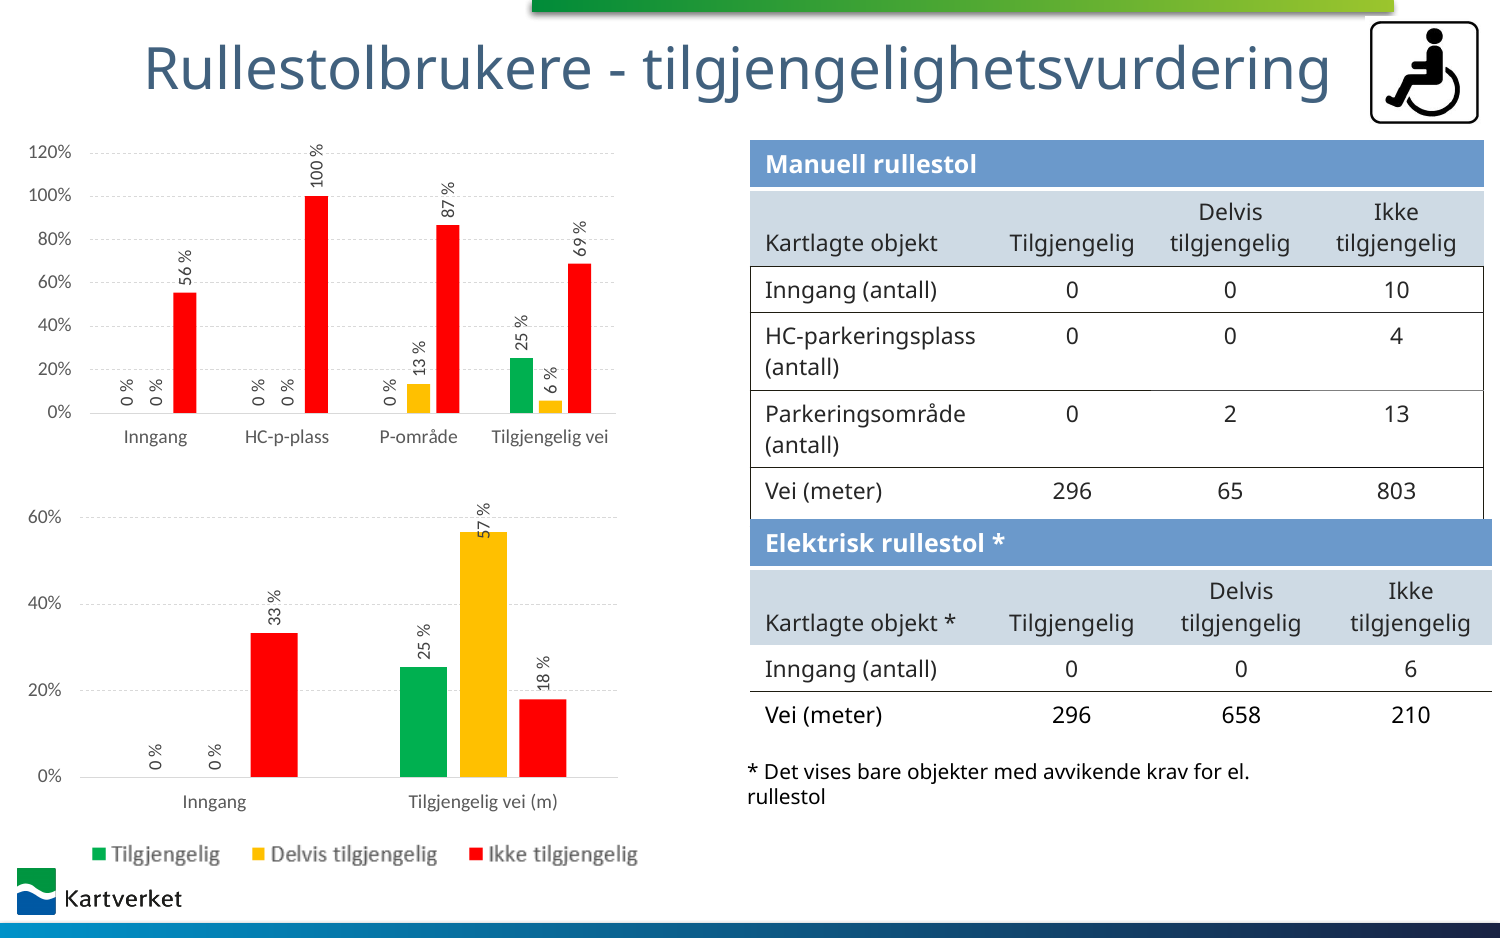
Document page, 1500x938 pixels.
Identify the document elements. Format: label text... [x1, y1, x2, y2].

table_cell 4 [1310, 313, 1483, 390]
table_cell 2 [1151, 391, 1310, 467]
table_cell 0 [1153, 645, 1330, 691]
table_cell Delvis tilgjengelig [1151, 191, 1310, 266]
table_cell 0 [1151, 313, 1310, 390]
table_header Elektrisk rullestol * [750, 519, 1492, 566]
table_cell 0 [994, 313, 1151, 390]
table_cell 0 [994, 391, 1151, 467]
table_cell Tilgjengelig [991, 570, 1153, 645]
table_cell 13 [1310, 391, 1483, 467]
table_cell Delvis tilgjengelig [1153, 570, 1330, 645]
table_cell 296 [994, 468, 1151, 519]
table_cell 803 [1310, 468, 1483, 519]
table_cell 0 [1151, 267, 1310, 312]
picture [20, 135, 629, 457]
table_cell Parkeringsområde (antall) [751, 391, 994, 467]
table_cell Ikke tilgjengelig [1330, 570, 1492, 645]
table_cell Inngang (antall) [751, 267, 994, 312]
picture [20, 499, 630, 822]
table_cell 658 [1153, 692, 1330, 738]
table_cell HC-parkeringsplass (antall) [751, 313, 994, 390]
table_cell 210 [1330, 692, 1492, 738]
text_box Rullestolbrukere - tilgjengelighetsvurdering [39, 12, 1348, 109]
picture [86, 838, 643, 870]
table_cell Inngang (antall) [750, 645, 991, 691]
table_cell 0 [994, 267, 1151, 312]
table_cell Kartlagte objekt * [750, 570, 991, 645]
table_header Manuell rullestol [750, 140, 1484, 187]
table_cell Vei (meter) [750, 692, 991, 738]
table_cell 6 [1330, 645, 1492, 691]
table_cell Tilgjengelig [994, 191, 1151, 266]
table_cell Ikke tilgjengelig [1310, 191, 1484, 266]
table_cell Vei (meter) [751, 468, 994, 519]
table_cell 0 [991, 645, 1153, 691]
table_cell 10 [1310, 267, 1483, 312]
text_box * Det vises bare objekter med avvikende krav for el. rullestol [732, 751, 1317, 816]
table_cell Kartlagte objekt [750, 191, 994, 266]
table_cell 296 [991, 692, 1153, 738]
picture [1365, 16, 1484, 129]
table_cell 65 [1151, 468, 1310, 519]
